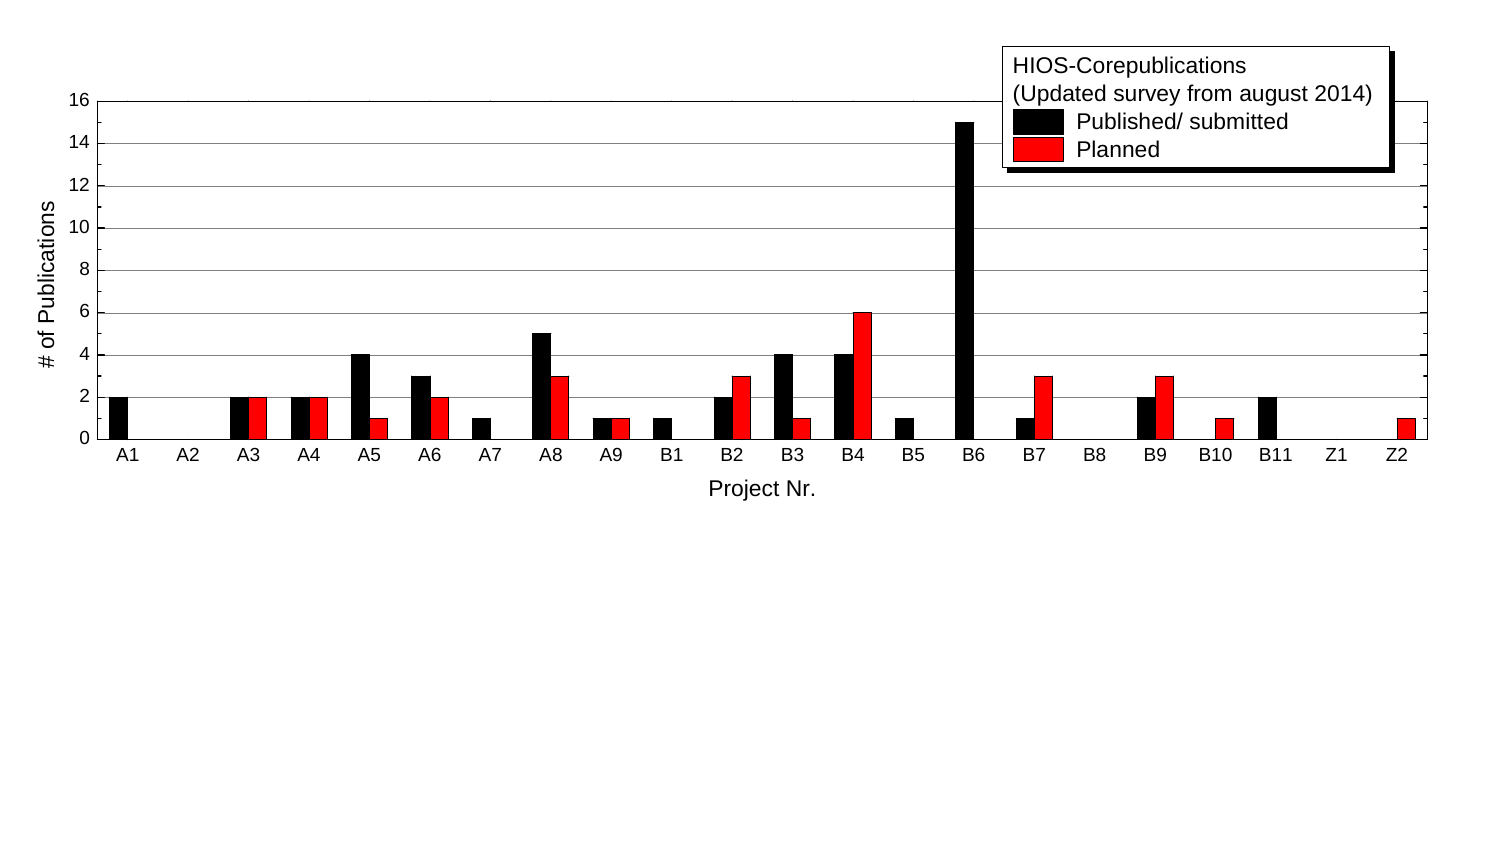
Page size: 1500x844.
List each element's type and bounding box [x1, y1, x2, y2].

text_box [29, 43, 1458, 516]
